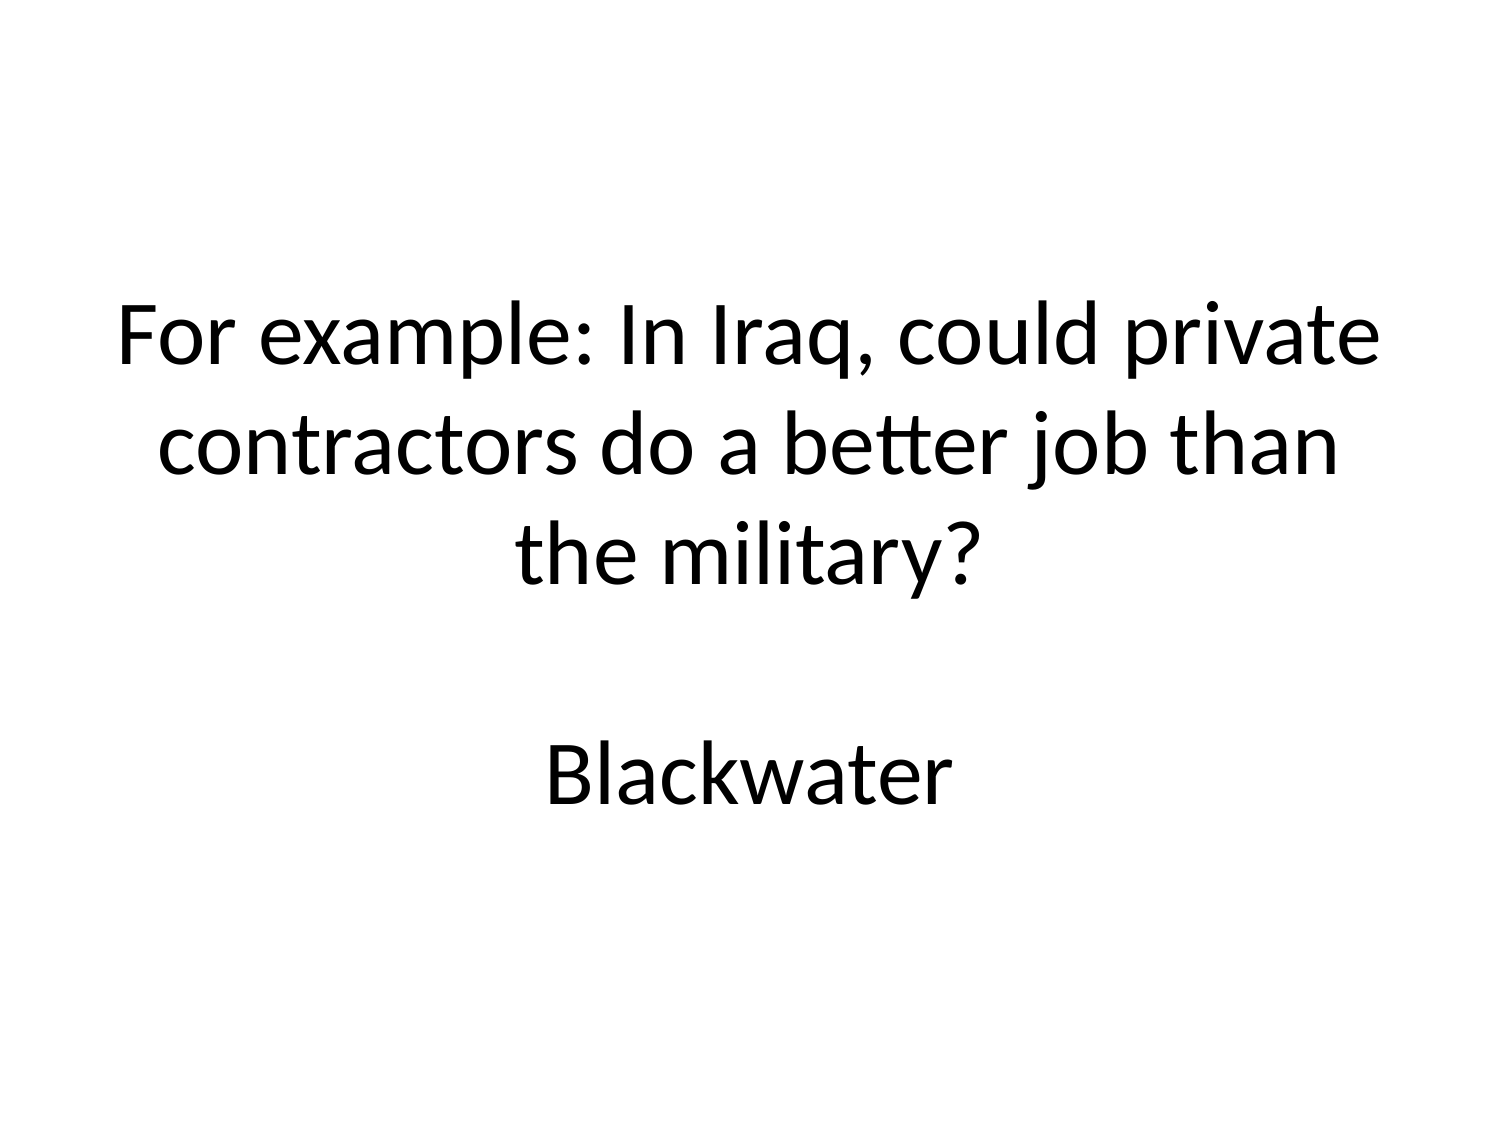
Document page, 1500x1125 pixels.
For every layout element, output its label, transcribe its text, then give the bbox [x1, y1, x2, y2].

title For example: In Iraq, could private contractors do a better job than the military? Blackwater [74, 44, 1426, 1051]
